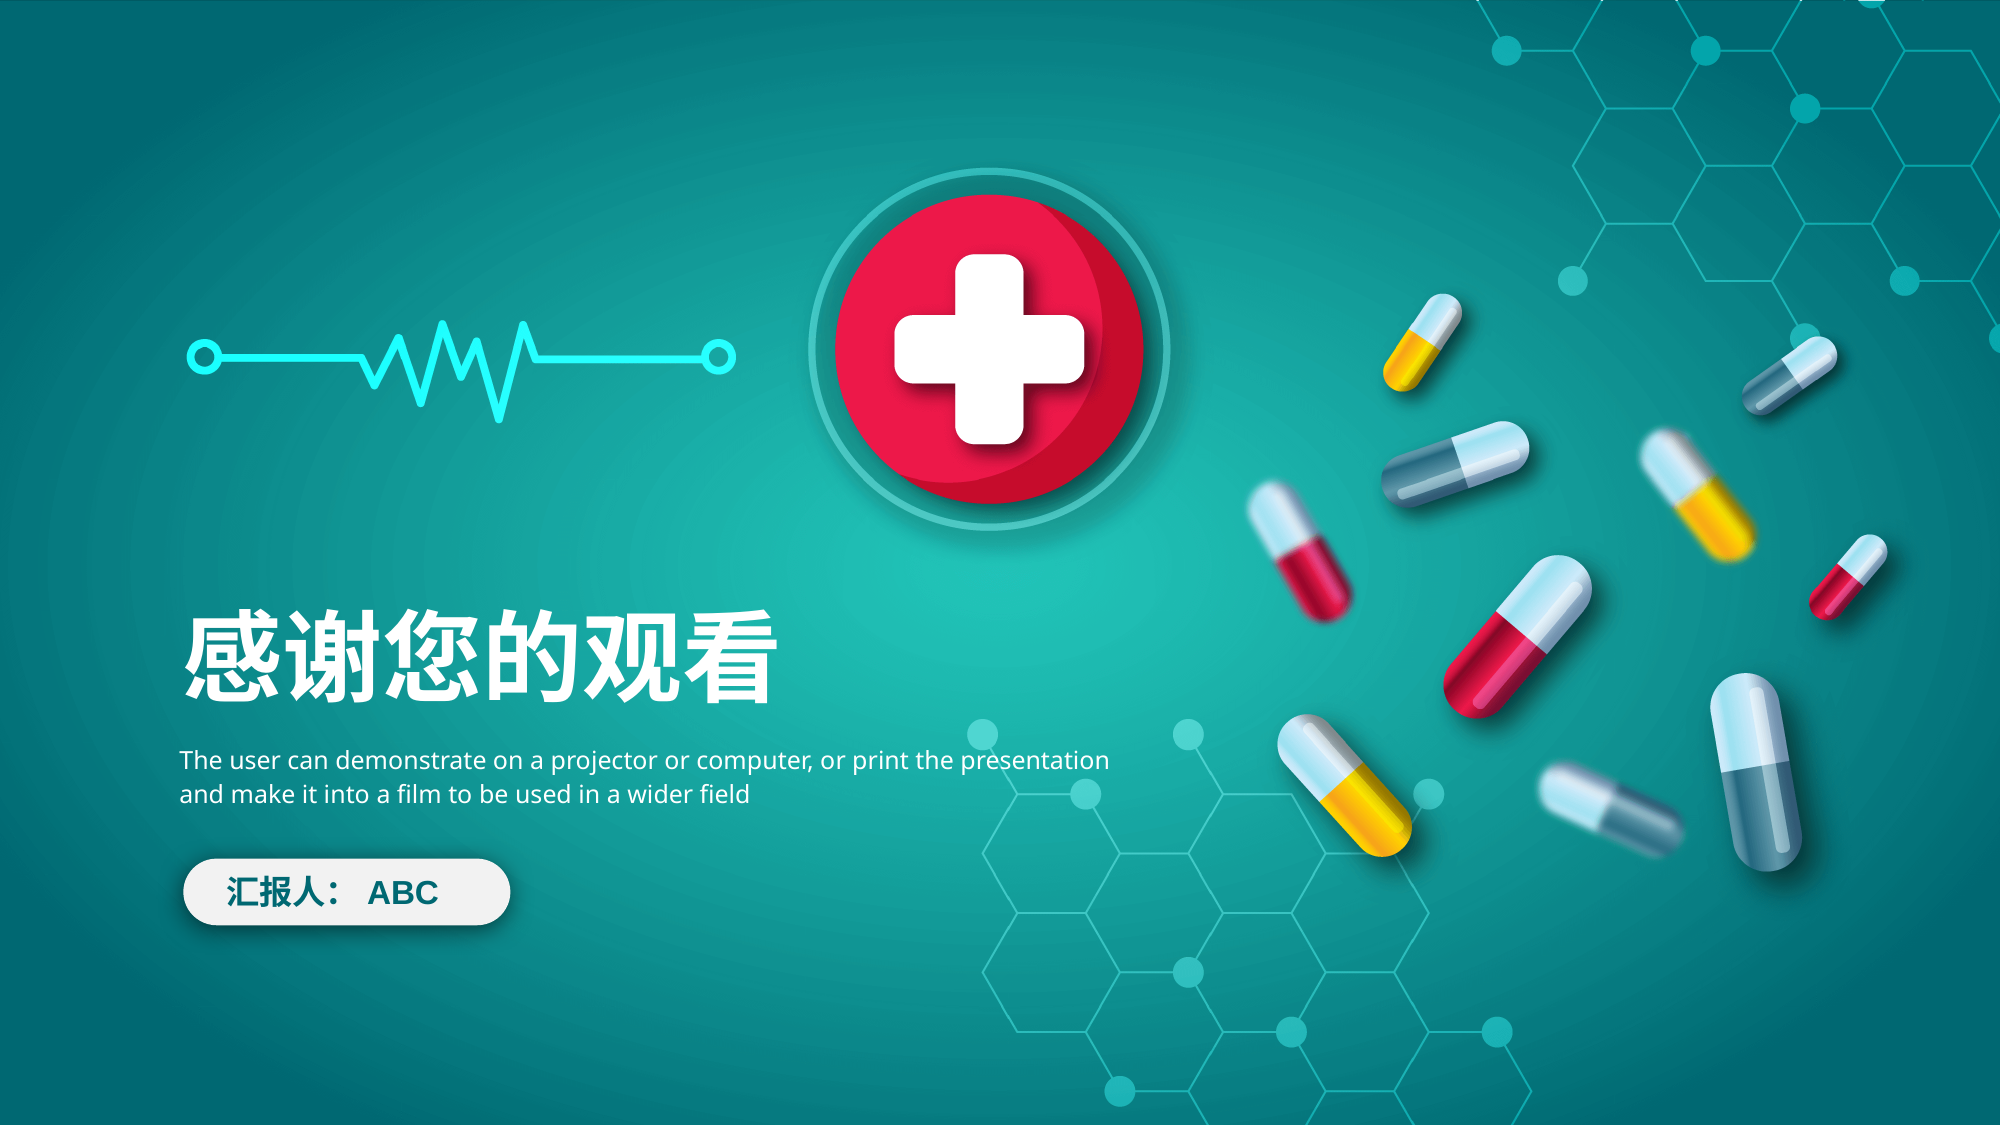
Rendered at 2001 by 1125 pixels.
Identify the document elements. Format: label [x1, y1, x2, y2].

text_box [183, 858, 511, 926]
picture [0, 0, 2000, 1125]
